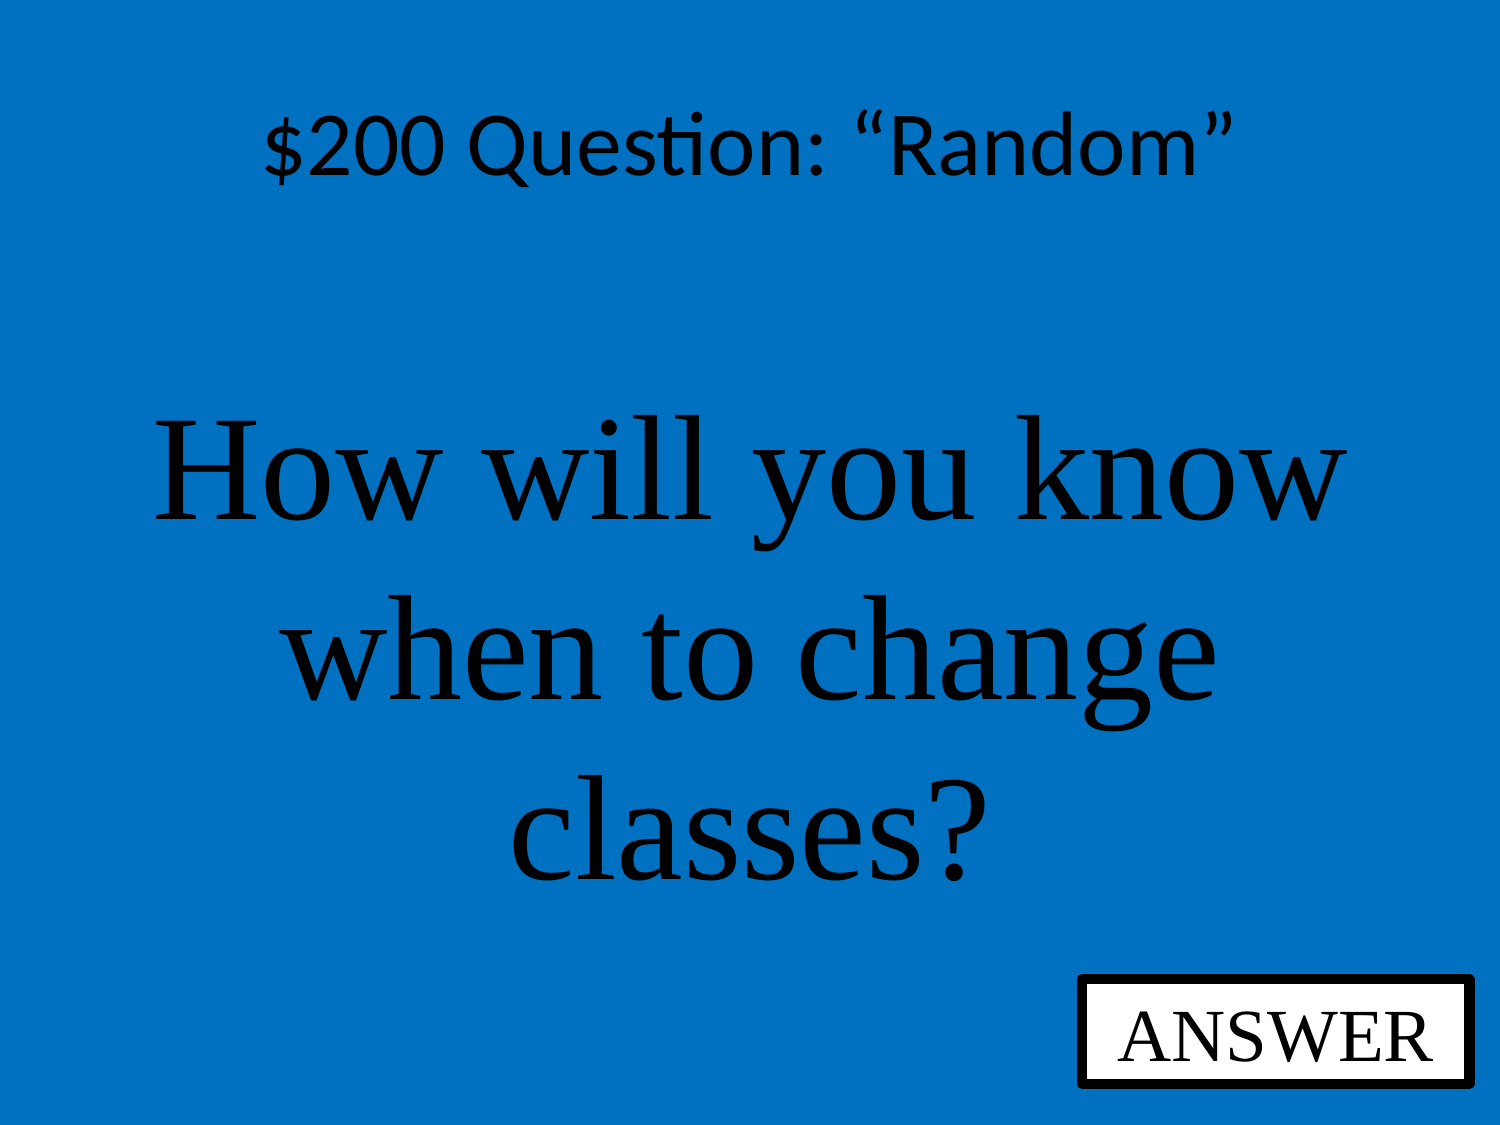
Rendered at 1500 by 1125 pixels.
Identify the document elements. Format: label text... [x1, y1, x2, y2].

title $200 Question: “Random” [75, 45, 1425, 233]
text_box How will you know when to change classes? [37, 362, 1463, 918]
text_box ANSWER [1082, 979, 1470, 1084]
